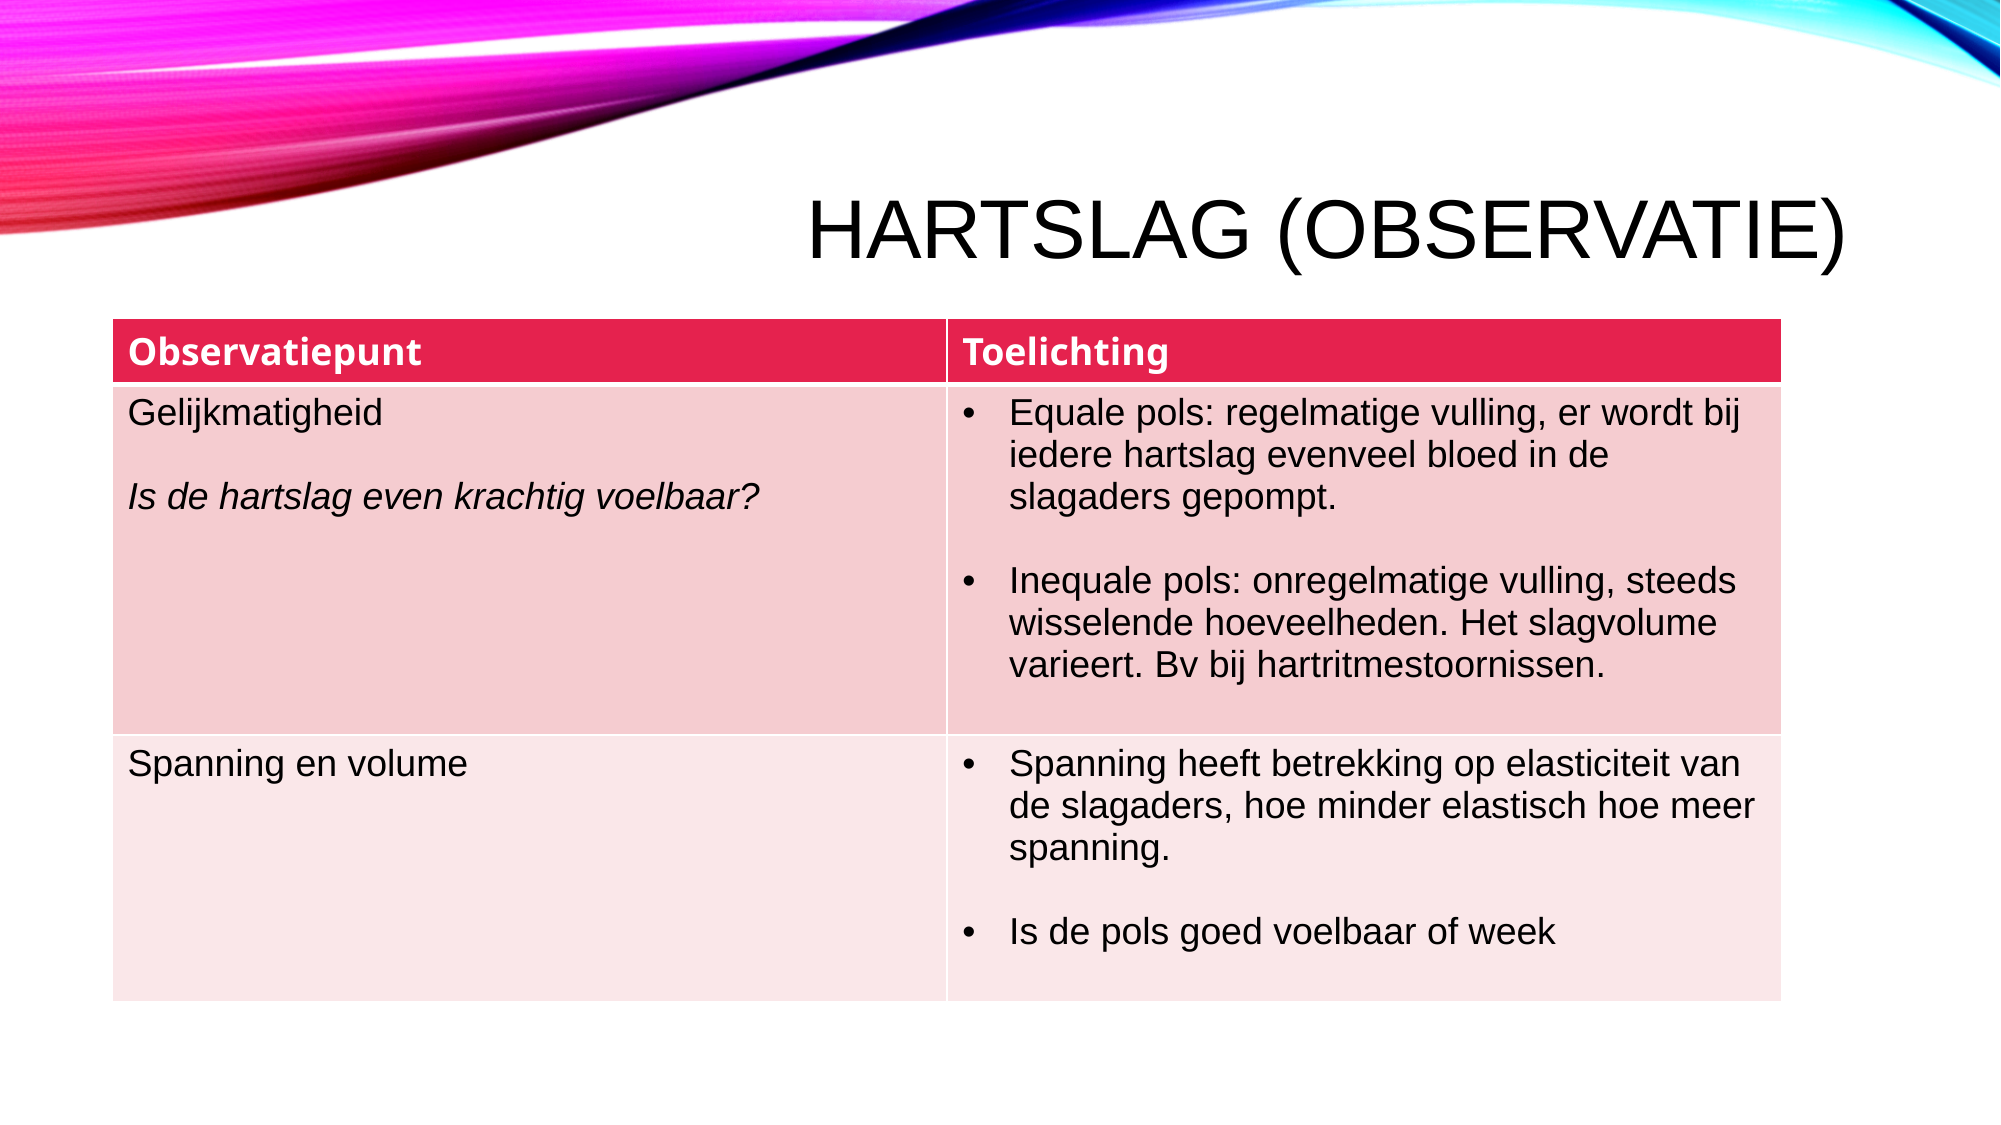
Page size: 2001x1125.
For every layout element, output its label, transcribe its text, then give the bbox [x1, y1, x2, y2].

table_header Toelichting [948, 319, 1781, 382]
title Hartslag (observatie) [474, 125, 1888, 338]
picture [0, 0, 2000, 237]
table_header Observatiepunt [113, 319, 946, 382]
picture [1890, 0, 2000, 75]
table_cell Equale pols: regelmatige vulling, er wordt bij iedere hartslag evenveel bloed in de slagaders gepompt. Inequale pols: onregelmatige vulling, steeds wisselende hoeveelheden. Het slagvolume varieert. Bv bij hartritmestoornissen. [948, 387, 1781, 734]
table_cell Spanning en volume [113, 736, 946, 1001]
table_cell Gelijkmatigheid Is de hartslag even krachtig voelbaar? [113, 387, 946, 734]
table_cell Spanning heeft betrekking op elasticiteit van de slagaders, hoe minder elastisch hoe meer spanning. Is de pols goed voelbaar of week [948, 736, 1781, 1001]
list [112, 360, 1888, 1021]
picture [1910, 0, 2000, 45]
